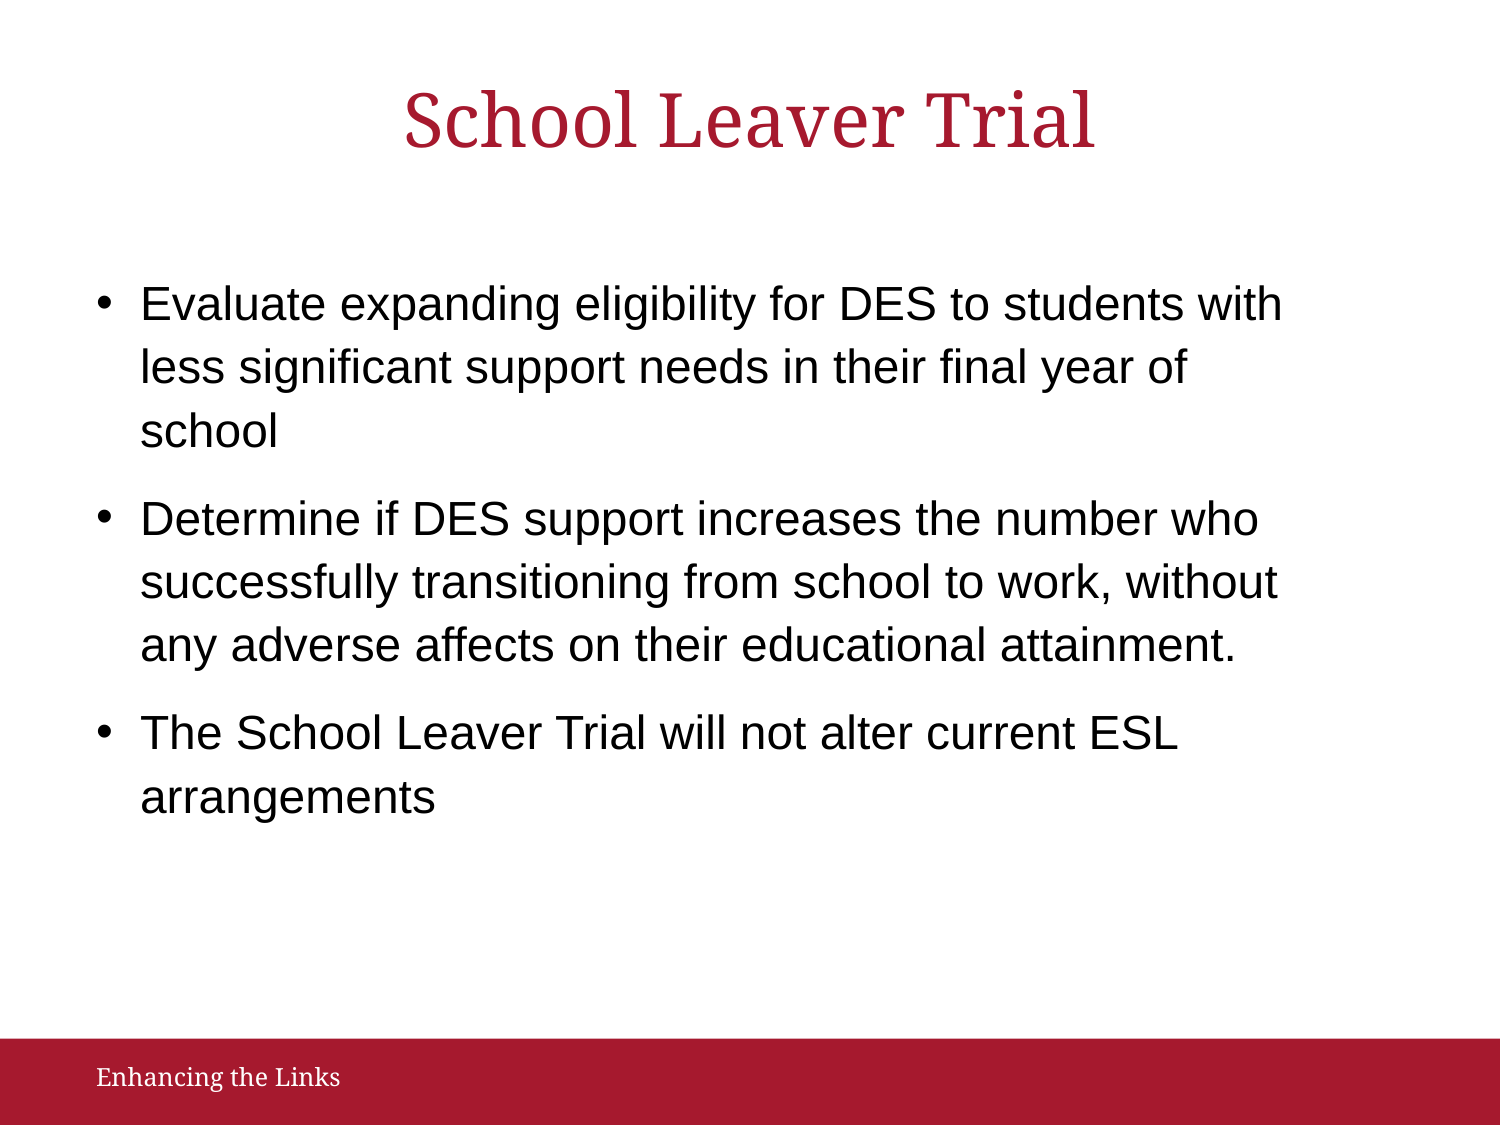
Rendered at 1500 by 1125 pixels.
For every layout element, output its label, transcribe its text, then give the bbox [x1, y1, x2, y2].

title School Leaver Trial [96, 90, 1404, 167]
list Evaluate expanding eligibility for DES to students with less significant support needs in their final year of school Determine if DES support increases the number who successfully transitioning from school to work, without any adverse affects on their educational attainment. The School Leaver Trial will not alter current ESL arrangements [96, 267, 1325, 988]
footer Enhancing the Links [96, 1048, 1164, 1109]
